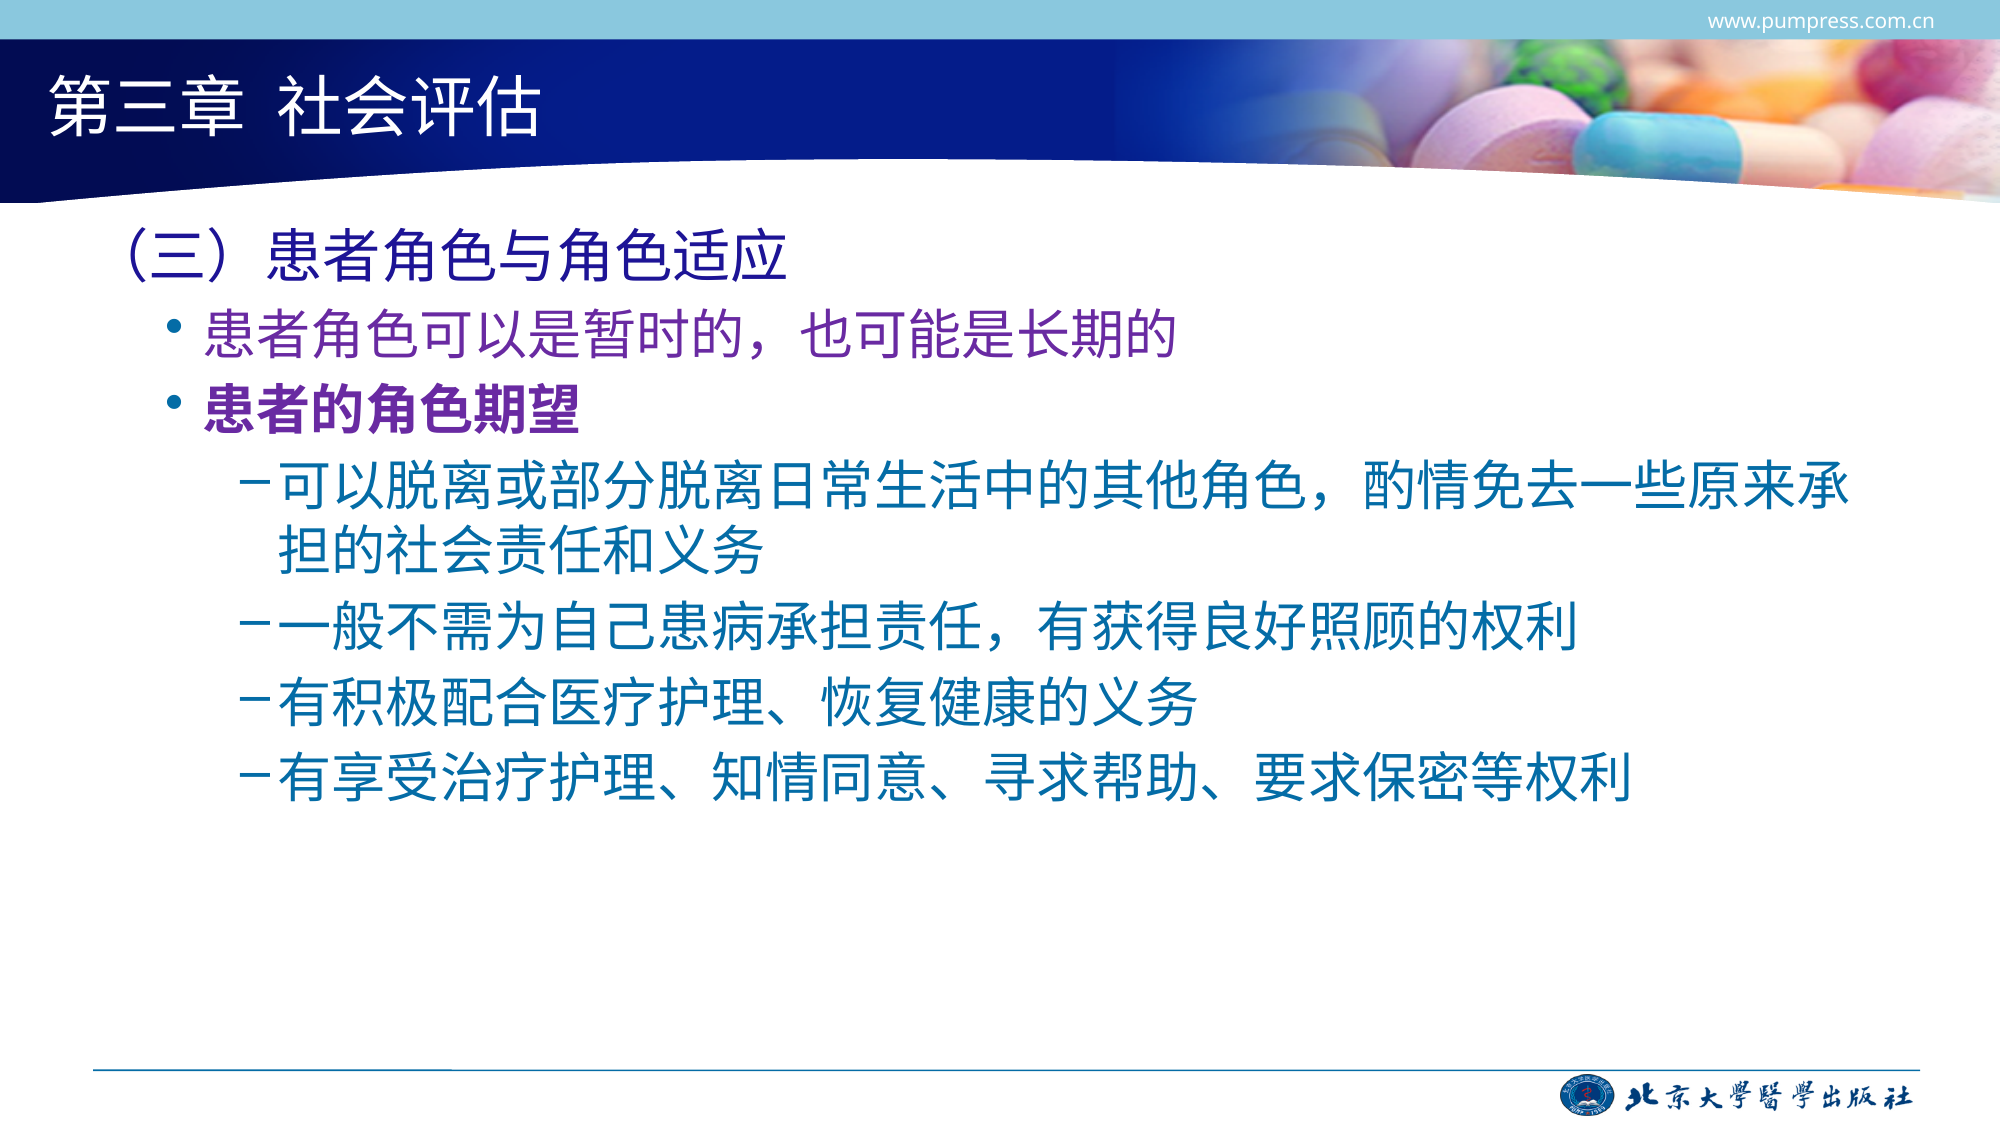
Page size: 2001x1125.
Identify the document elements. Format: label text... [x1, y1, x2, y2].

picture [0, 40, 2000, 203]
title 第三章 社会评估 [30, 58, 1799, 152]
slide_number www.pumpress.com.cn [1366, 0, 1951, 38]
list （三）患者角色与角色适应 患者角色可以是暂时的，也可能是长期的 患者的角色期望 可以脱离或部分脱离日常生活中的其他角色，酌情免去一些原来承担的社会责任和义务 一般不需为自己患病承担责任，有获得良好照顾的权利 有积极配合医疗护理、恢复健康的义务 有享受治疗护理、知情同意、寻求帮助、要求保密等权利 [0, 211, 1884, 1012]
picture [1560, 1074, 1915, 1118]
